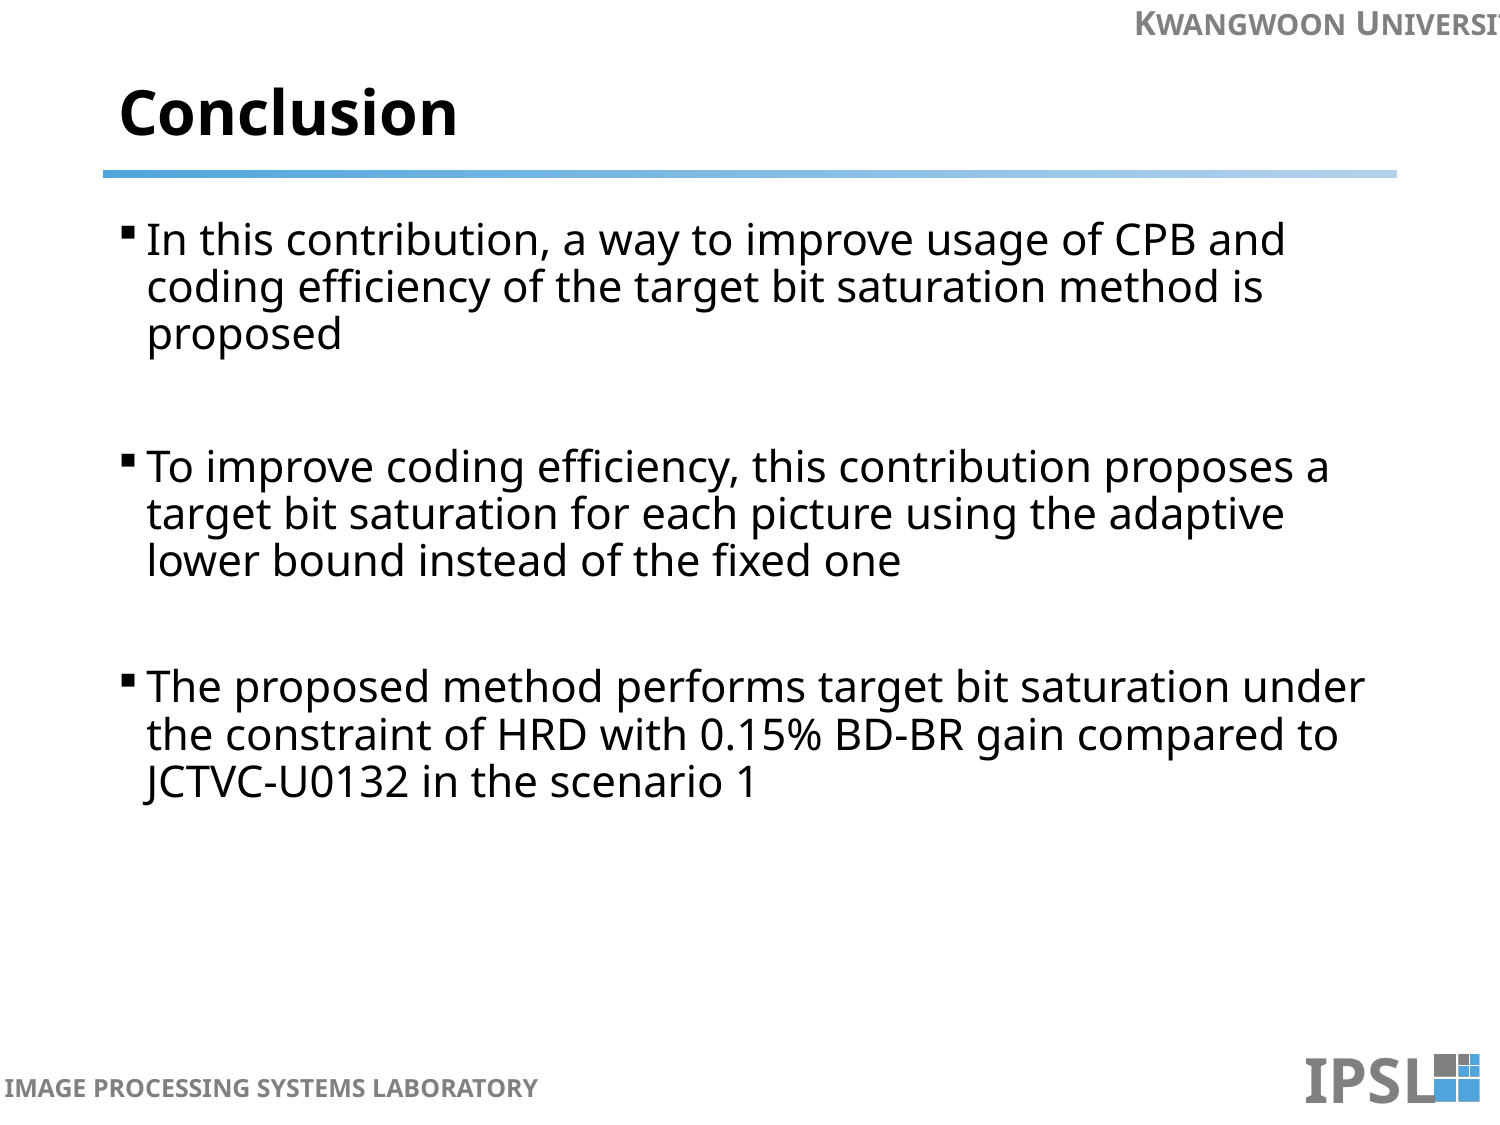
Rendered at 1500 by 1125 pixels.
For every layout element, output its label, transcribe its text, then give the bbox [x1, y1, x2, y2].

list In this contribution, a way to improve usage of CPB and coding efficiency of the target bit saturation method is proposed To improve coding efficiency, this contribution proposes a target bit saturation for each picture using the adaptive lower bound instead of the fixed one The proposed method performs target bit saturation under the constraint of HRD with 0.15% BD-BR gain compared to JCTVC-U0132 in the scenario 1 [103, 209, 1397, 1014]
picture [1430, 1050, 1480, 1108]
title Conclusion [103, 59, 1397, 171]
